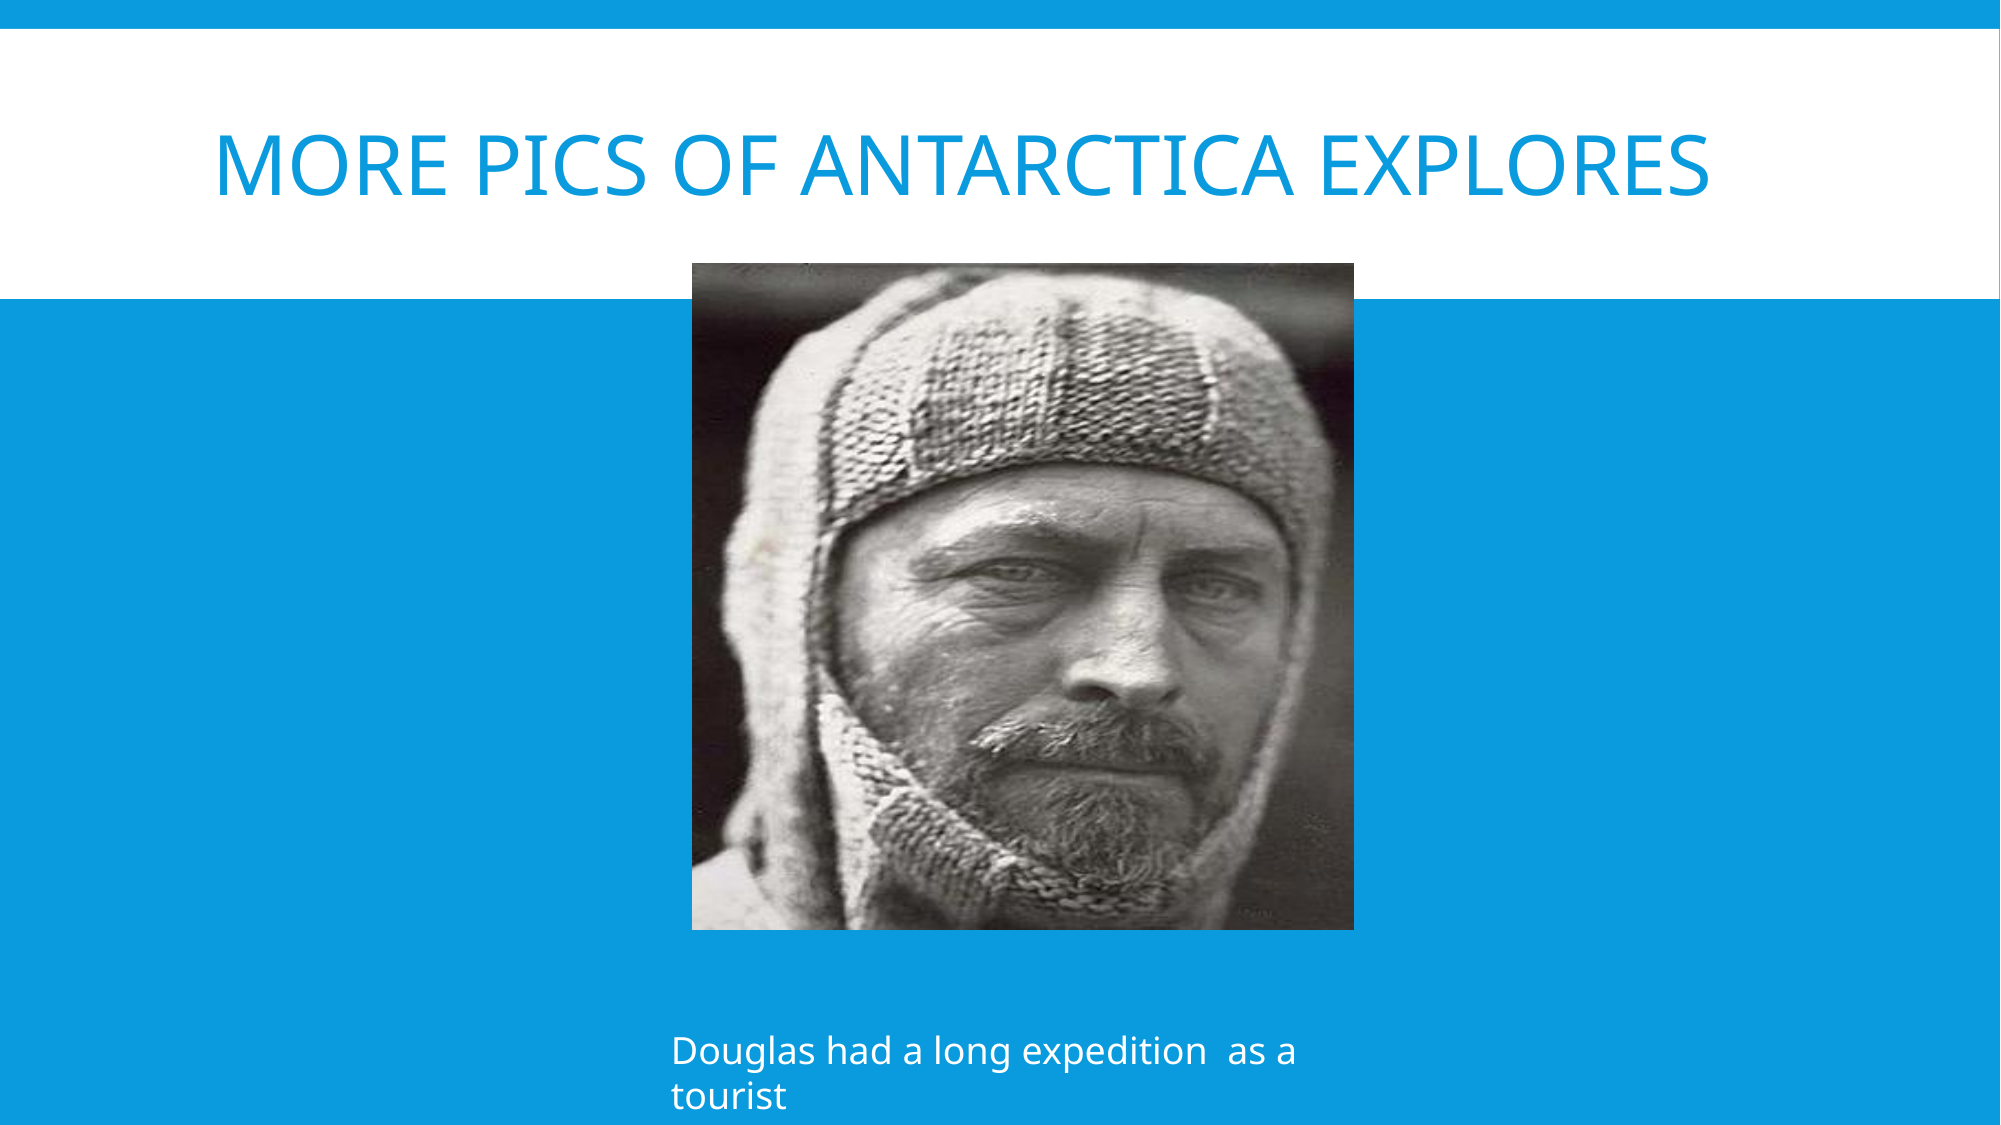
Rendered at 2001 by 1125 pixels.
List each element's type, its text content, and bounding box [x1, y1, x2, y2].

picture [692, 263, 1355, 929]
text_box Douglas had a long expedition as a tourist [655, 1019, 1375, 1125]
title More pics of Antarctica explores [197, 46, 1803, 295]
